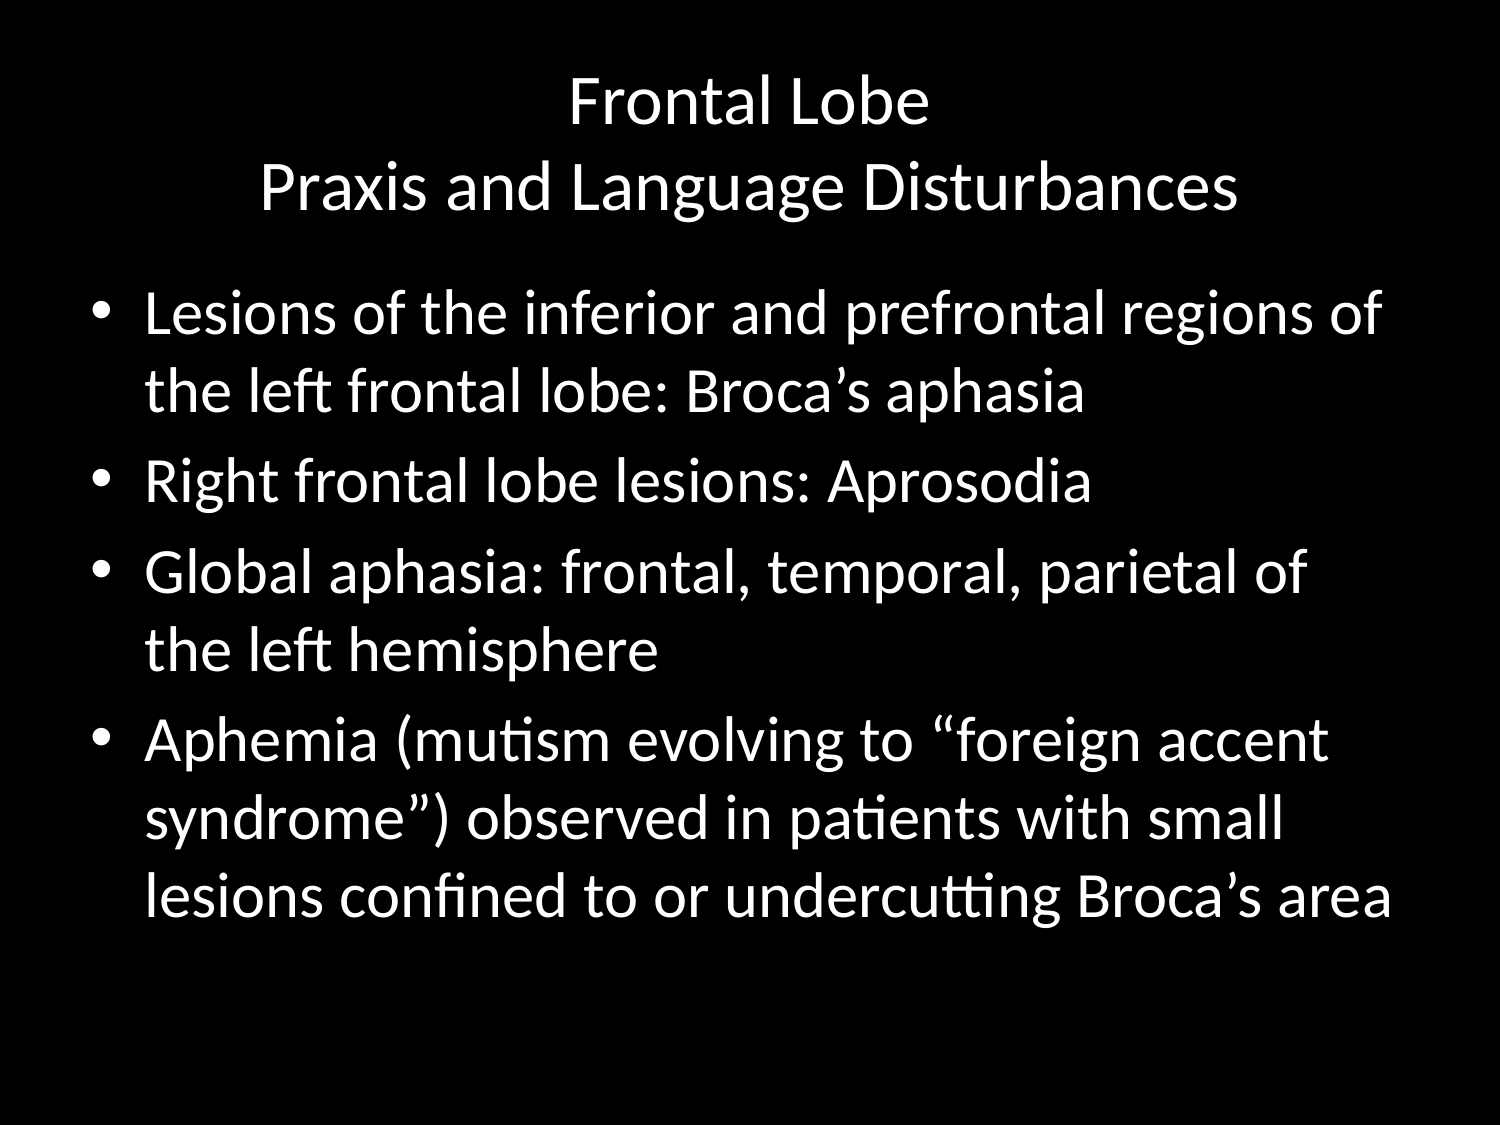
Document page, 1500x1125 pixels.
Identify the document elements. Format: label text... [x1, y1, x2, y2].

list Lesions of the inferior and prefrontal regions of the left frontal lobe: Broca’s aphasia Right frontal lobe lesions: Aprosodia Global aphasia: frontal, temporal, parietal of the left hemisphere Aphemia (mutism evolving to “foreign accent syndrome”) observed in patients with small lesions confined to or undercutting Broca’s area [75, 262, 1425, 1005]
title Frontal Lobe Praxis and Language Disturbances [75, 45, 1425, 233]
